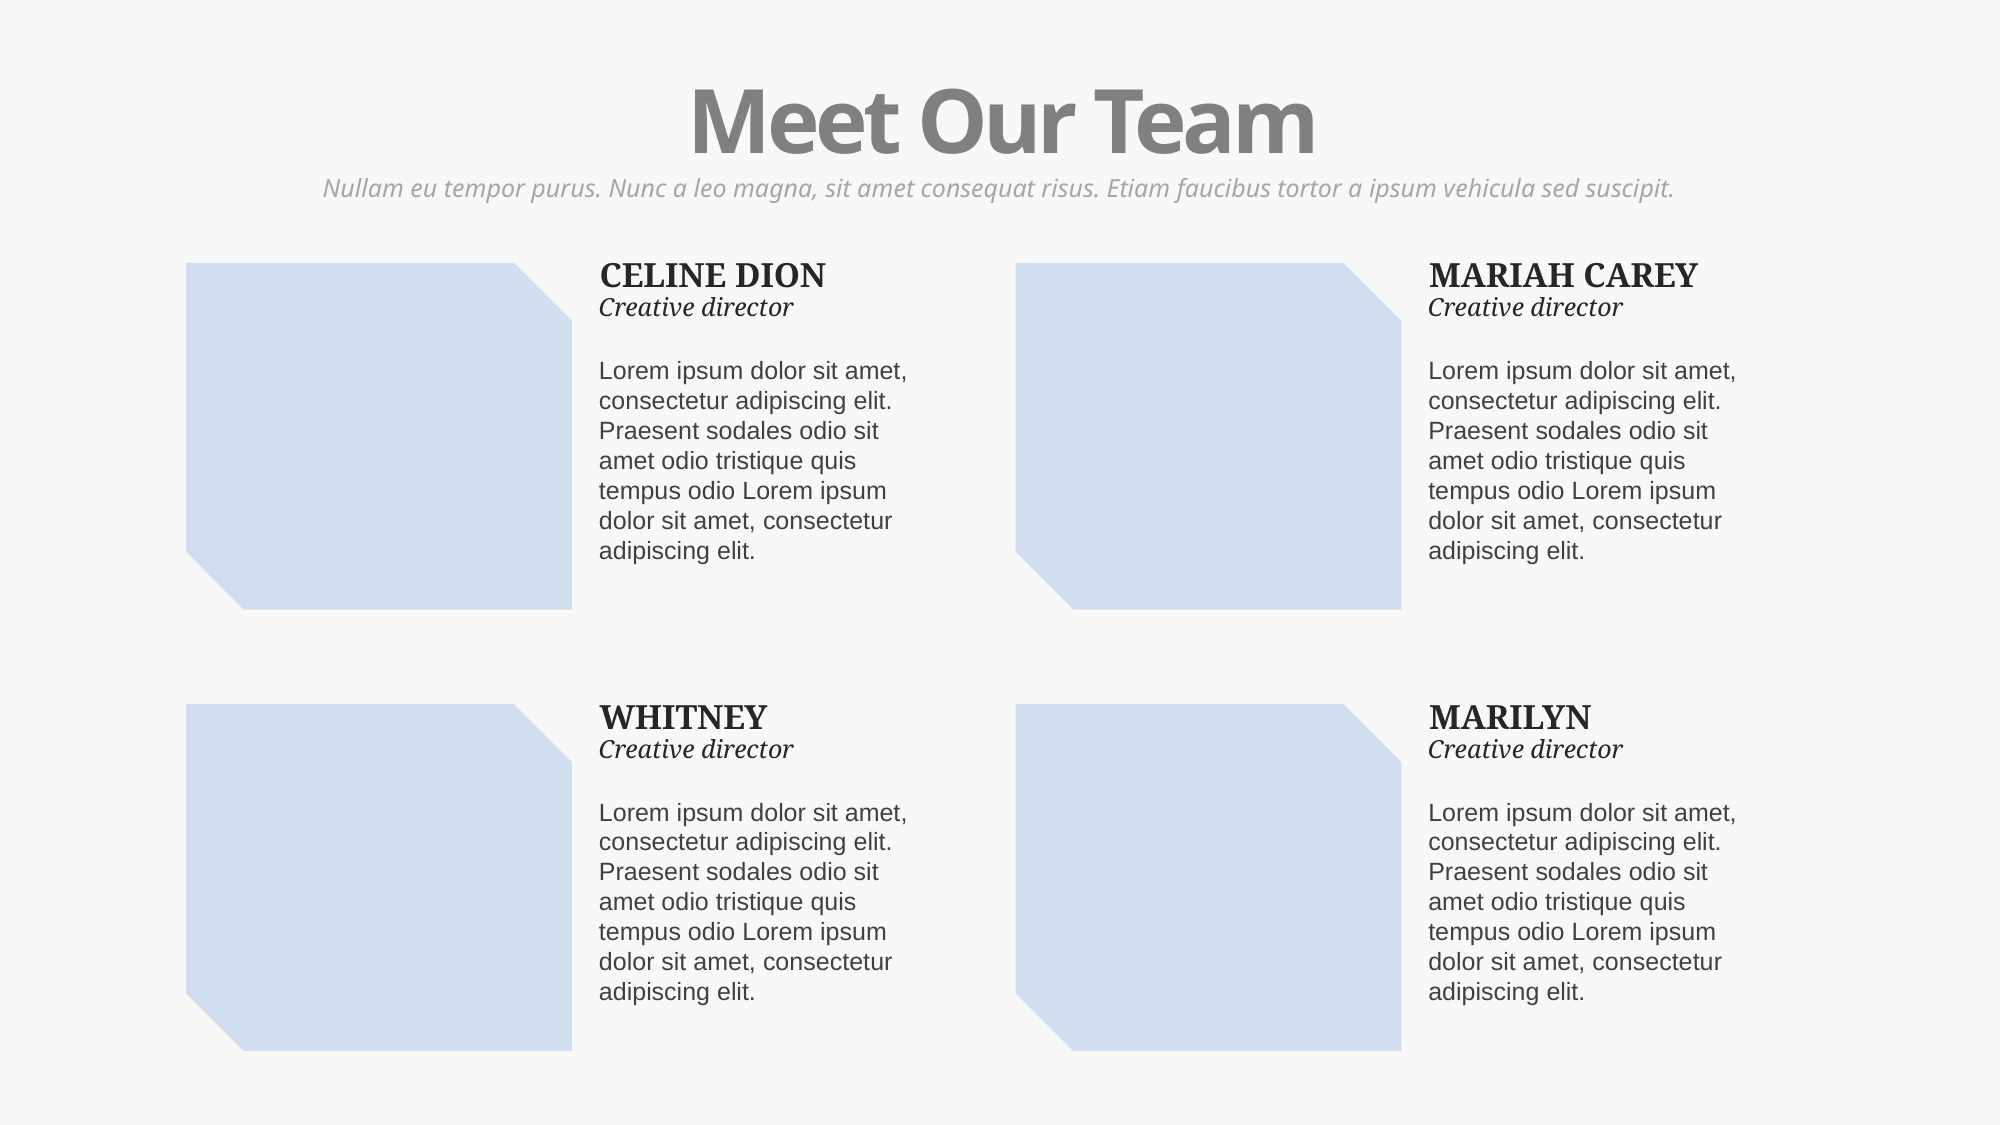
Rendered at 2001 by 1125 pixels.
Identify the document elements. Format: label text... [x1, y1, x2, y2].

text_box CELINE DION [584, 247, 937, 302]
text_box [186, 262, 572, 610]
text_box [186, 704, 572, 1052]
text_box Meet Our Team [677, 60, 1330, 167]
text_box Lorem ipsum dolor sit amet, consectetur adipiscing elit. Praesent sodales odio sit amet odio tristique quis tempus odio Lorem ipsum dolor sit amet, consectetur adipiscing elit. [584, 347, 932, 572]
text_box Creative director [583, 725, 871, 771]
text_box MARIAH CAREY [1414, 247, 1767, 302]
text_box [1015, 262, 1402, 610]
text_box Creative director [583, 284, 871, 329]
text_box Lorem ipsum dolor sit amet, consectetur adipiscing elit. Praesent sodales odio sit amet odio tristique quis tempus odio Lorem ipsum dolor sit amet, consectetur adipiscing elit. [1413, 788, 1761, 1013]
text_box Lorem ipsum dolor sit amet, consectetur adipiscing elit. Praesent sodales odio sit amet odio tristique quis tempus odio Lorem ipsum dolor sit amet, consectetur adipiscing elit. [584, 788, 932, 1013]
text_box Nullam eu tempor purus. Nunc a leo magna, sit amet consequat risus. Etiam faucibus tortor a ipsum vehicula sed suscipit. [123, 167, 1884, 208]
text_box Creative director [1413, 725, 1700, 771]
text_box Creative director [1413, 284, 1700, 329]
text_box WHITNEY [584, 688, 937, 744]
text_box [1015, 704, 1402, 1052]
text_box Lorem ipsum dolor sit amet, consectetur adipiscing elit. Praesent sodales odio sit amet odio tristique quis tempus odio Lorem ipsum dolor sit amet, consectetur adipiscing elit. [1413, 347, 1761, 572]
text_box MARILYN [1414, 688, 1767, 744]
